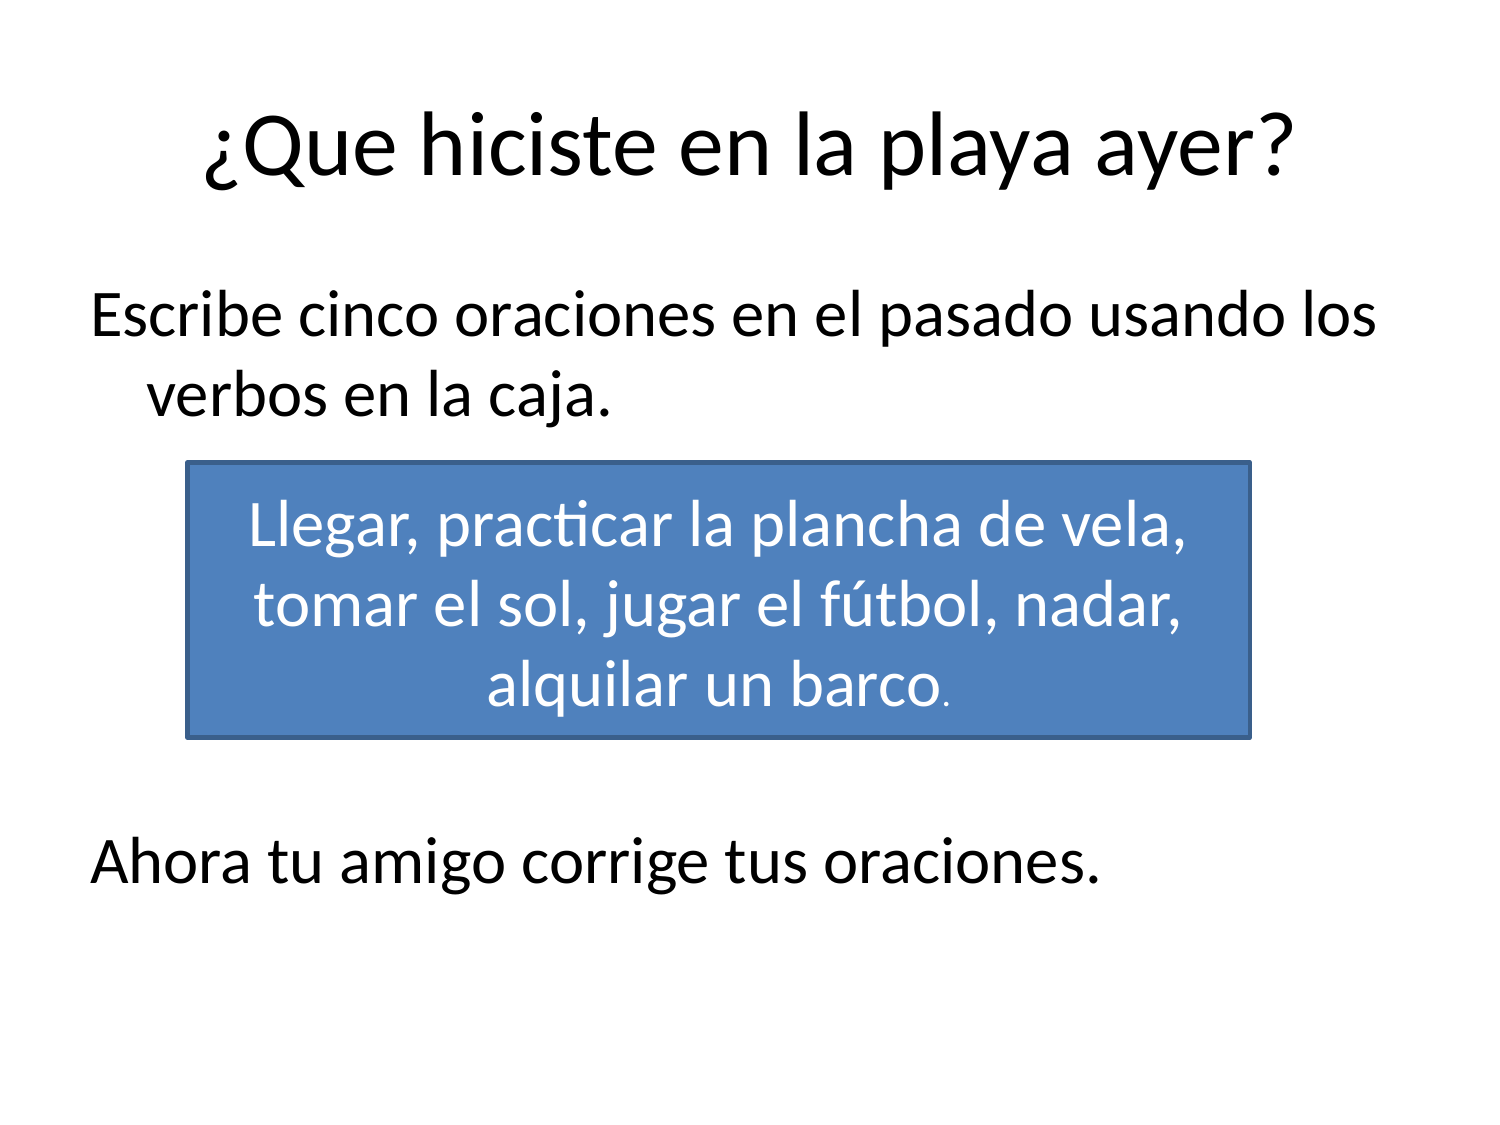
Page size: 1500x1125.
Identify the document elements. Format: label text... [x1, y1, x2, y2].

list Escribe cinco oraciones en el pasado usando los verbos en la caja. Ahora tu amigo corrige tus oraciones. [75, 262, 1425, 1005]
title ¿Que hiciste en la playa ayer? [75, 45, 1425, 233]
text_box Llegar, practicar la plancha de vela, tomar el sol, jugar el fútbol, nadar, alquilar un barco. [185, 460, 1252, 740]
